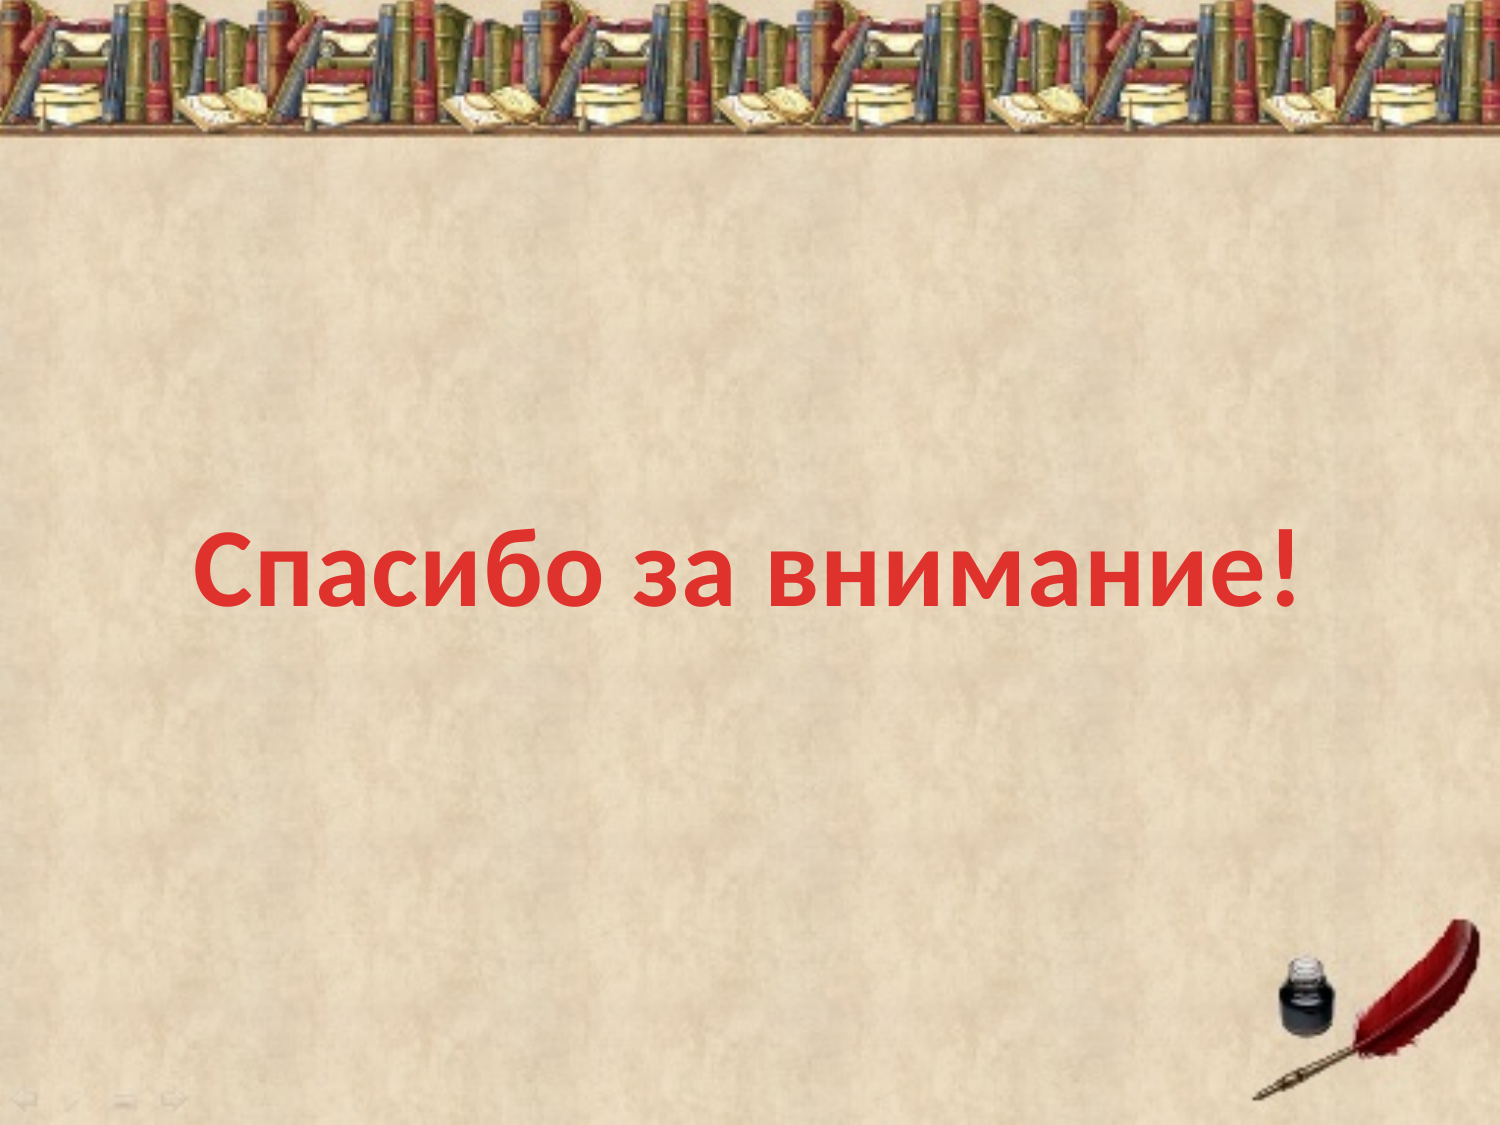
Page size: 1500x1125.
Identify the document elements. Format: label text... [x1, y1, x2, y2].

text_box Спасибо за внимание! [178, 486, 1322, 637]
picture [0, 0, 1500, 1125]
